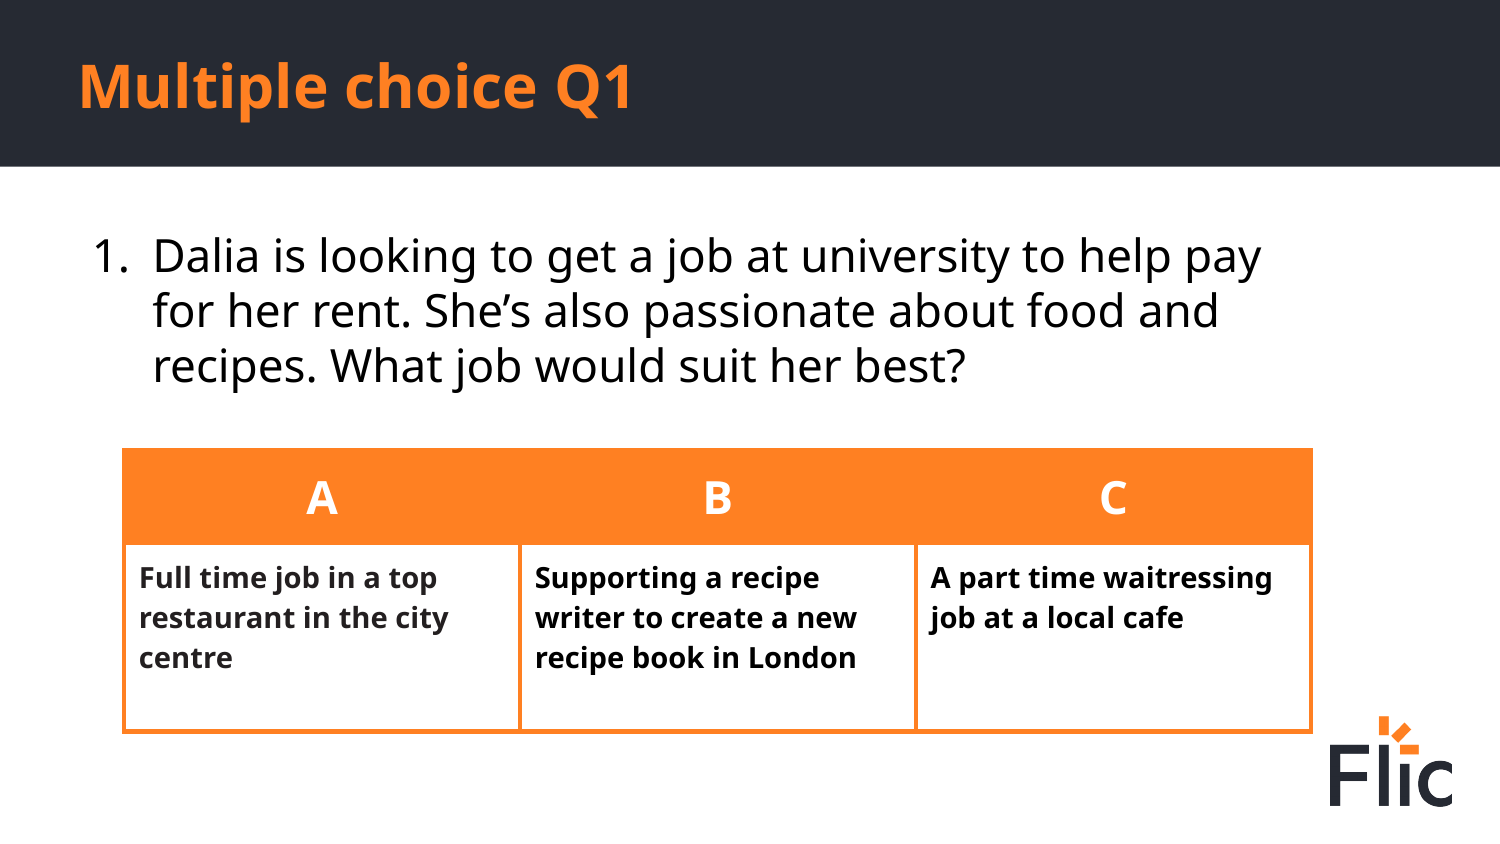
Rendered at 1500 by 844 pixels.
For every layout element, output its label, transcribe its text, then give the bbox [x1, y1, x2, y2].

table_header A [126, 452, 518, 541]
table_cell Supporting a recipe writer to create a new recipe book in London [522, 545, 914, 729]
text_box Multiple choice Q1 [62, 41, 1374, 127]
table_cell A part time waitressing job at a local cafe [918, 545, 1309, 729]
table_header B [522, 452, 914, 541]
table_cell Full time job in a top restaurant in the city centre [126, 545, 518, 729]
table_header C [918, 452, 1309, 541]
text_box Dalia is looking to get a job at university to help pay for her rent. She’s also passionate about food and recipes. What job would suit her best? [62, 211, 1319, 407]
picture [1330, 716, 1452, 807]
